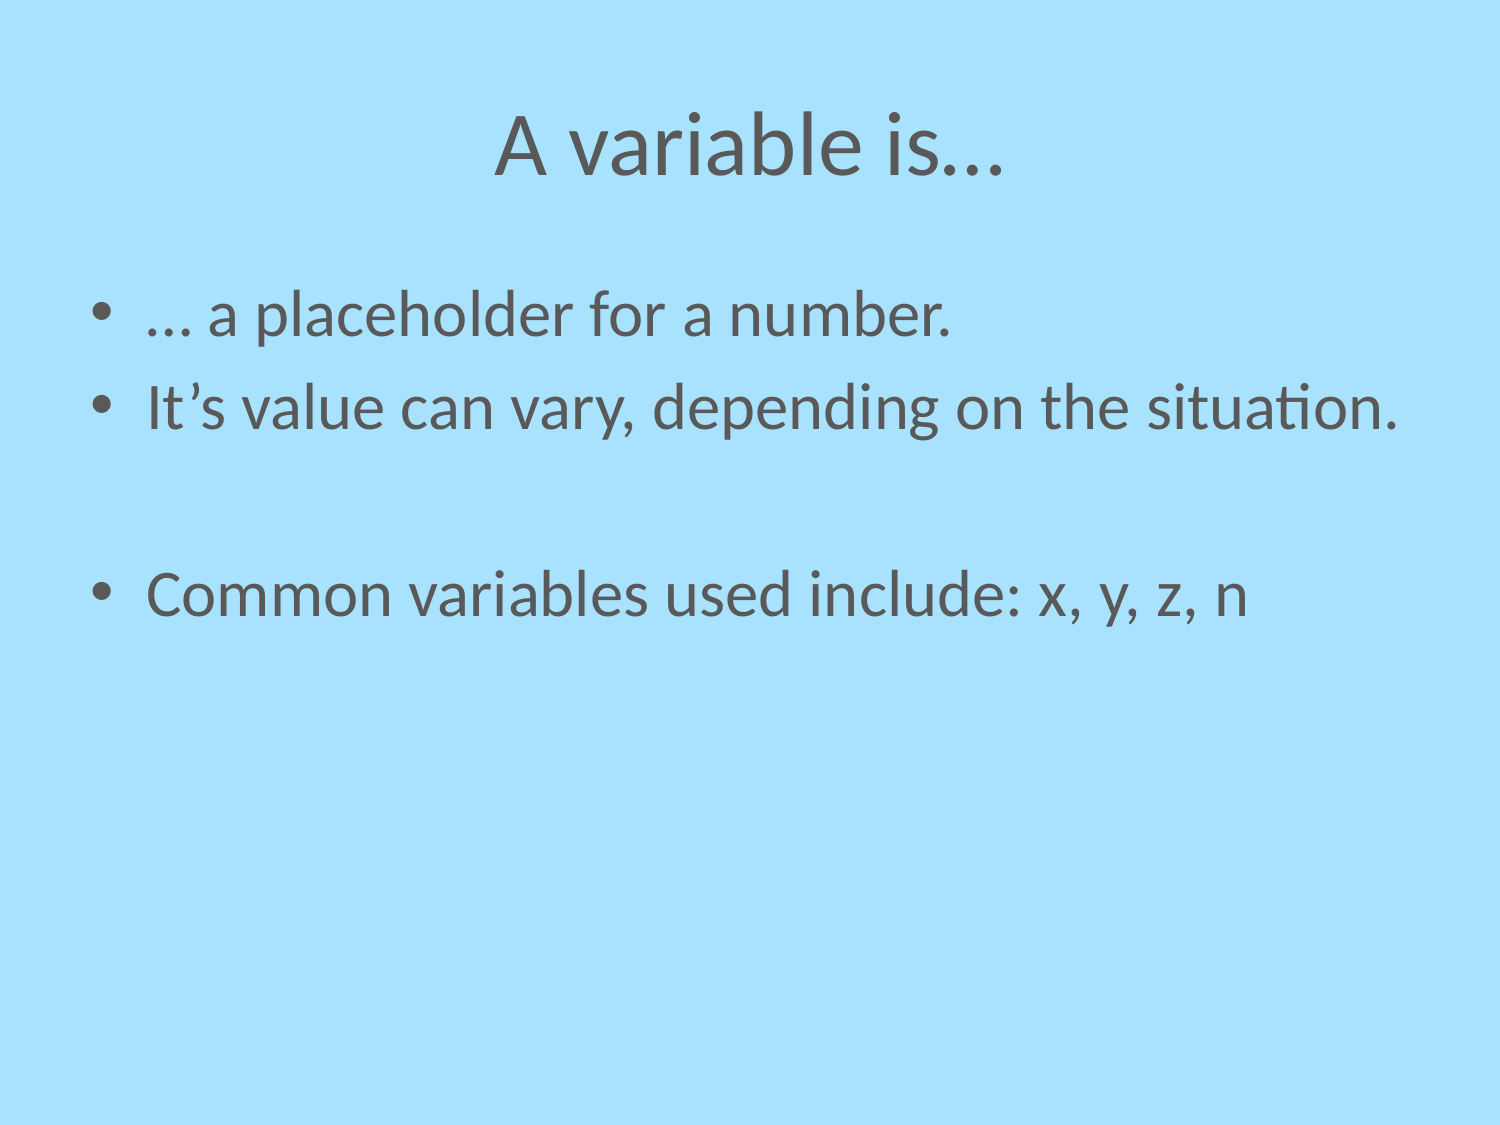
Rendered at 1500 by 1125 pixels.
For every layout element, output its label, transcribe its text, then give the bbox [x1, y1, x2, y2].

list … a placeholder for a number. It’s value can vary, depending on the situation. Common variables used include: x, y, z, n [75, 262, 1425, 1005]
title A variable is… [75, 45, 1425, 233]
